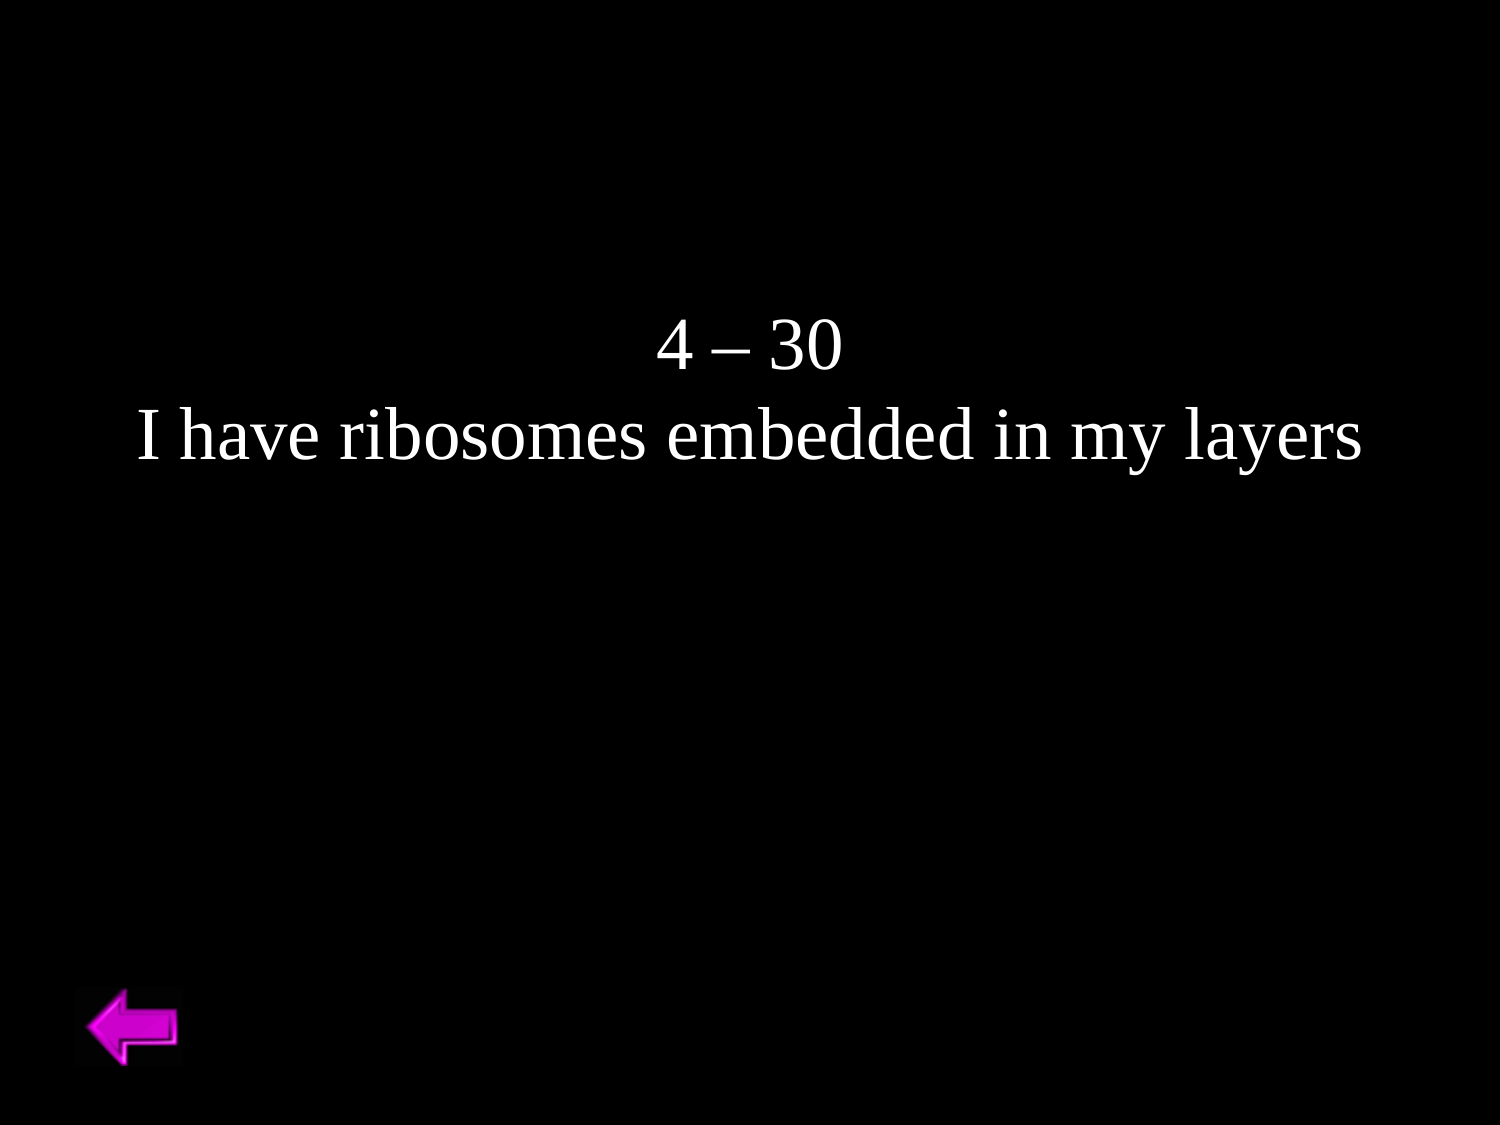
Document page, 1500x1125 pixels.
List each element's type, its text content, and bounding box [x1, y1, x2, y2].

picture [74, 987, 183, 1066]
text_box 4 – 30 I have ribosomes embedded in my layers [12, 286, 1488, 482]
